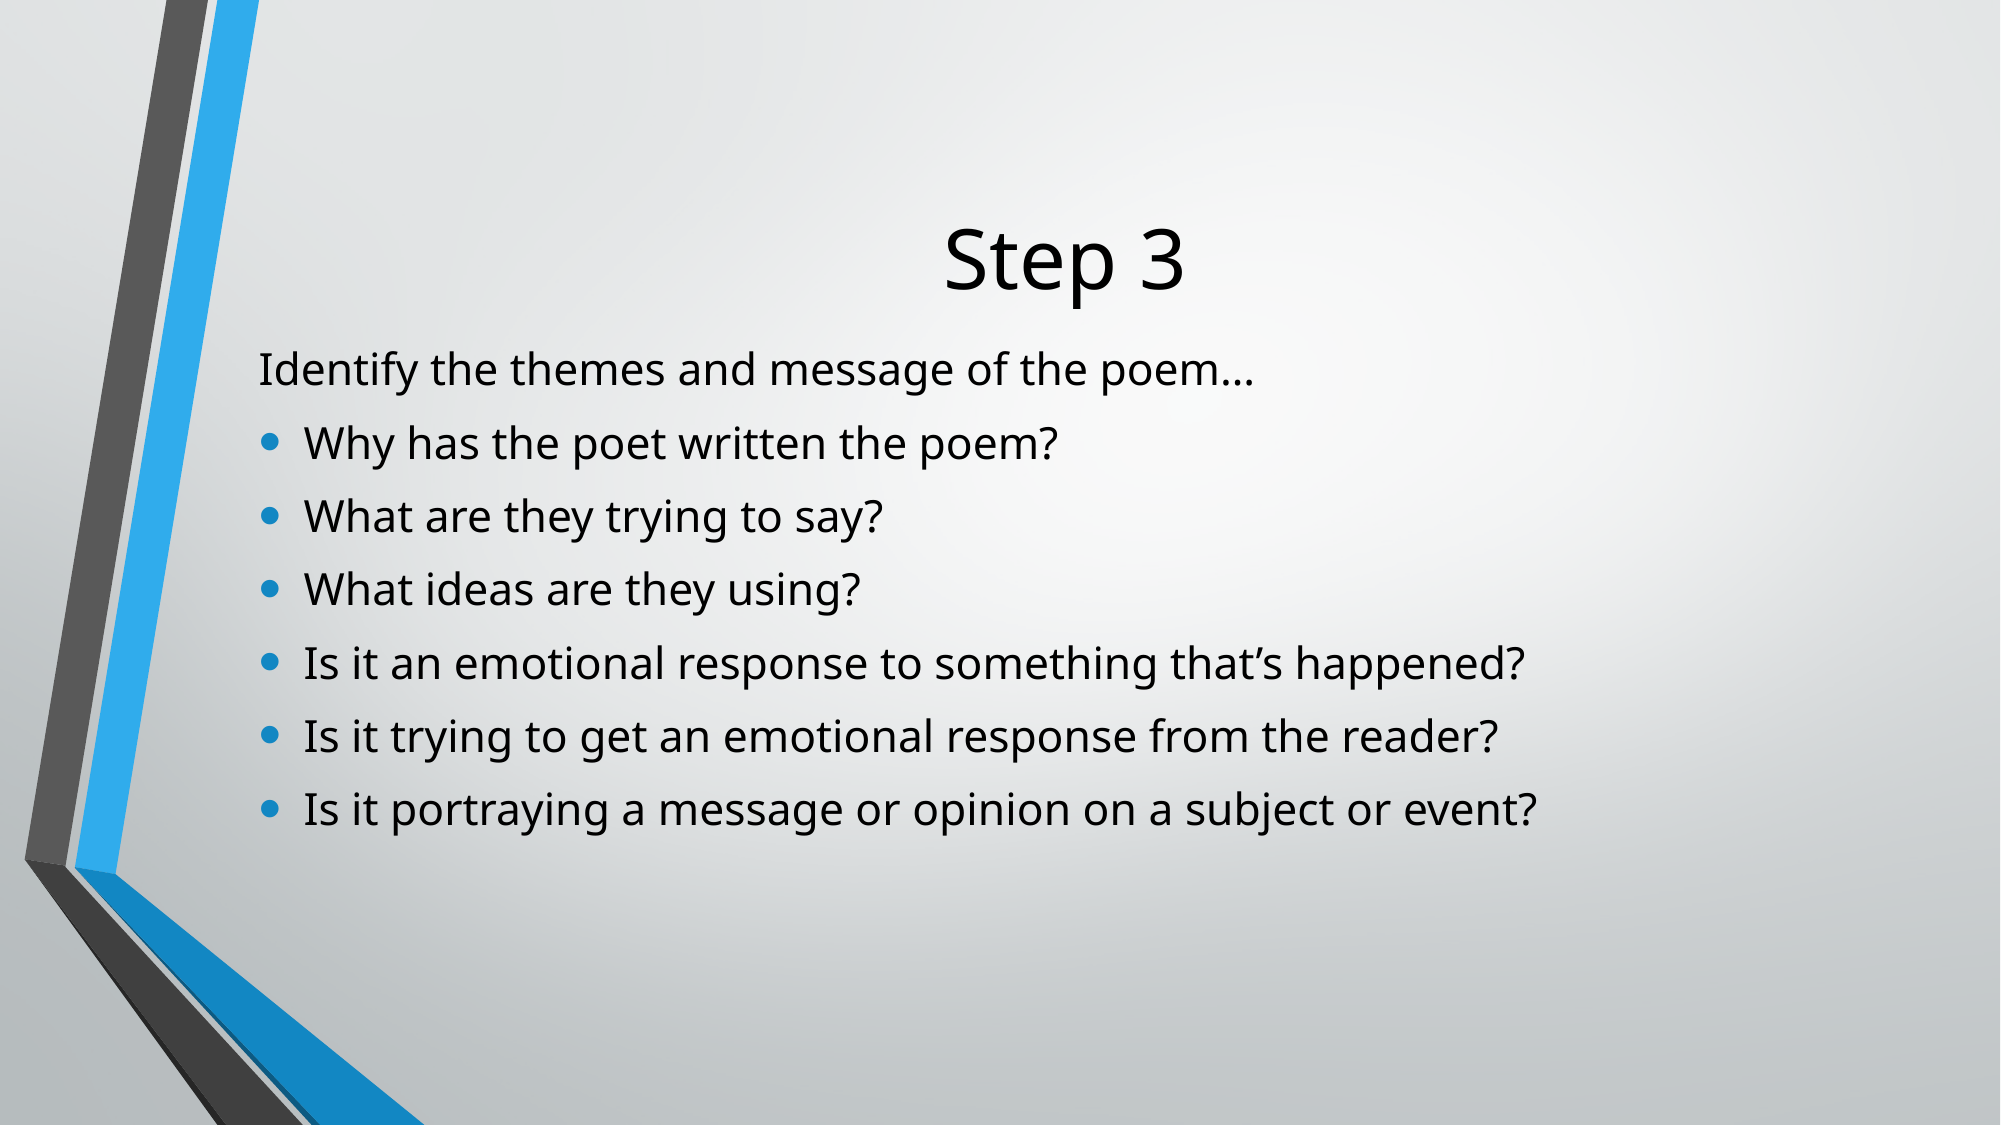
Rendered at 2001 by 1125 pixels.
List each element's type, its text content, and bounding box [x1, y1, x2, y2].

title Step 3 [243, 112, 1887, 331]
list Identify the themes and message of the poem… Why has the poet written the poem? What are they trying to say? What ideas are they using? Is it an emotional response to something that’s happened? Is it trying to get an emotional response from the reader? Is it portraying a message or opinion on a subject or event? [243, 331, 1887, 845]
